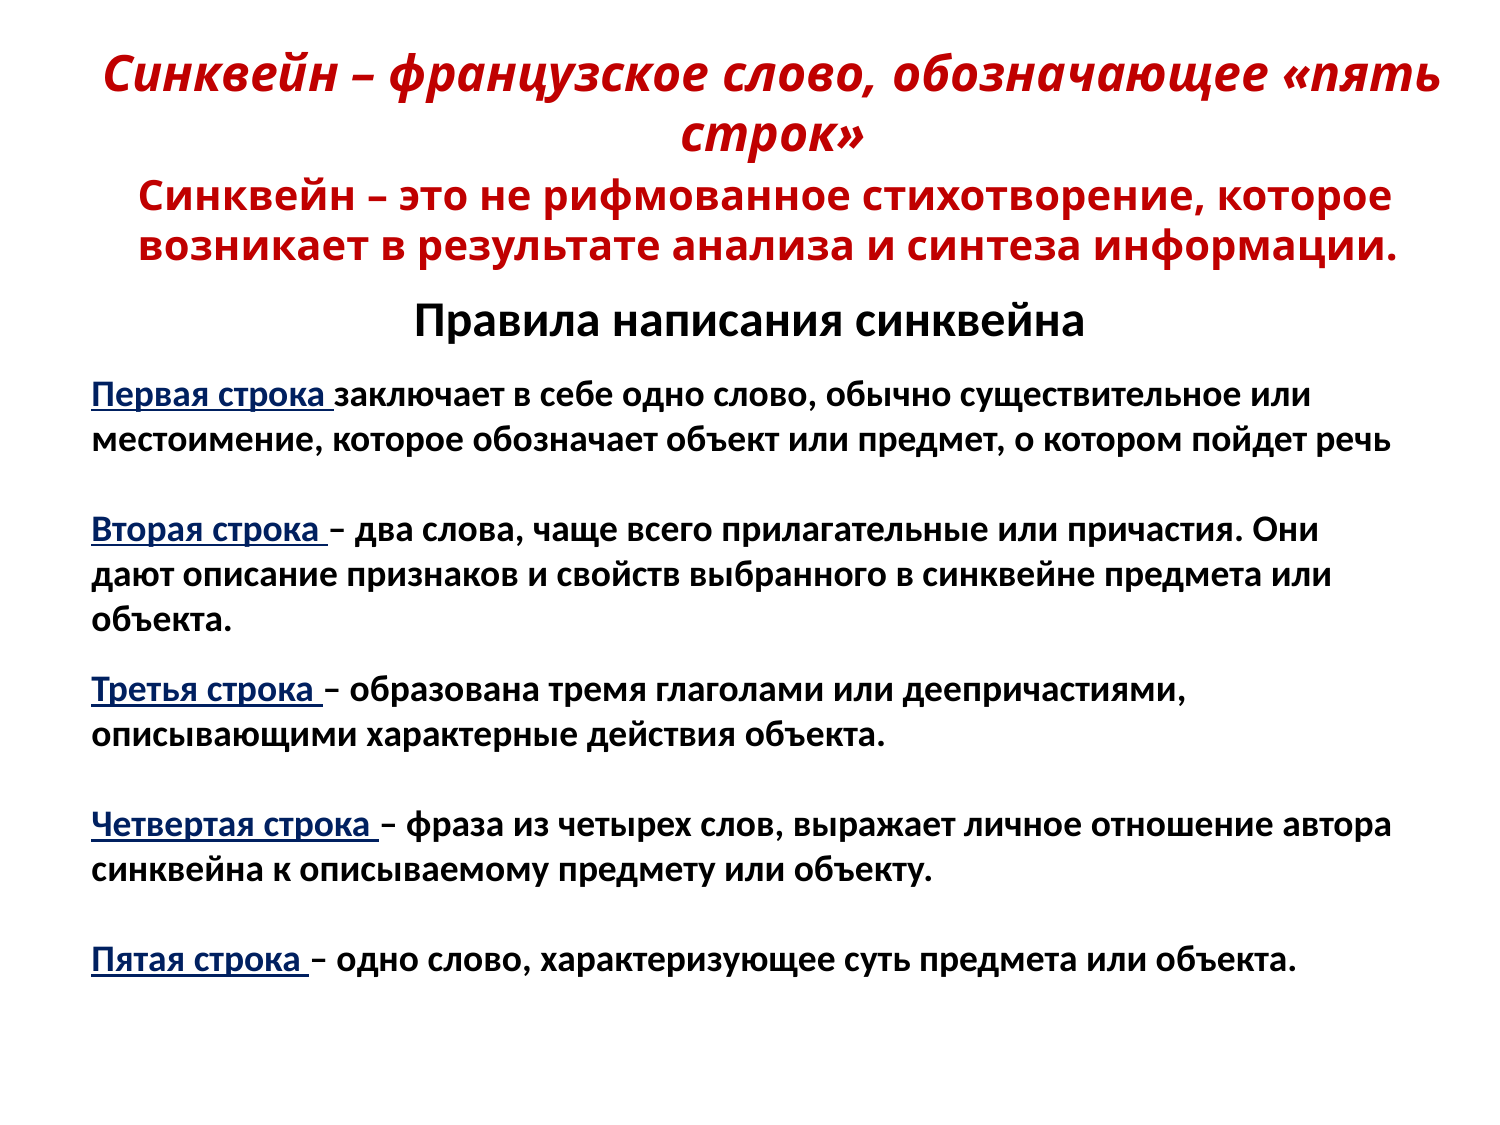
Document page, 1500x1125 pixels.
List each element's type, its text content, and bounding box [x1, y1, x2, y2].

text_box Третья строка – образована тремя глаголами или деепричастиями, описывающими характерные действия объекта. Четвертая строка – фраза из четырех слов, выражает личное отношение автора синквейна к описываемому предмету или объекту. Пятая строка – одно слово, характеризующее суть предмета или объекта. [76, 656, 1412, 987]
text_box Правила написания синквейна [399, 278, 1101, 354]
text_box Первая строка заключает в себе одно слово, обычно существительное или местоимение, которое обозначает объект или предмет, о котором пойдет речь Вторая строка – два слова, чаще всего прилагательные или причастия. Они дают описание признаков и свойств выбранного в синквейне предмета или объекта. [76, 361, 1424, 647]
list Синквейн – это не рифмованное стихотворение, которое возникает в результате анализа и синтеза информации. [100, 160, 1451, 320]
title Синквейн – французское слово, обозначающее «пять строк» [75, 19, 1471, 185]
